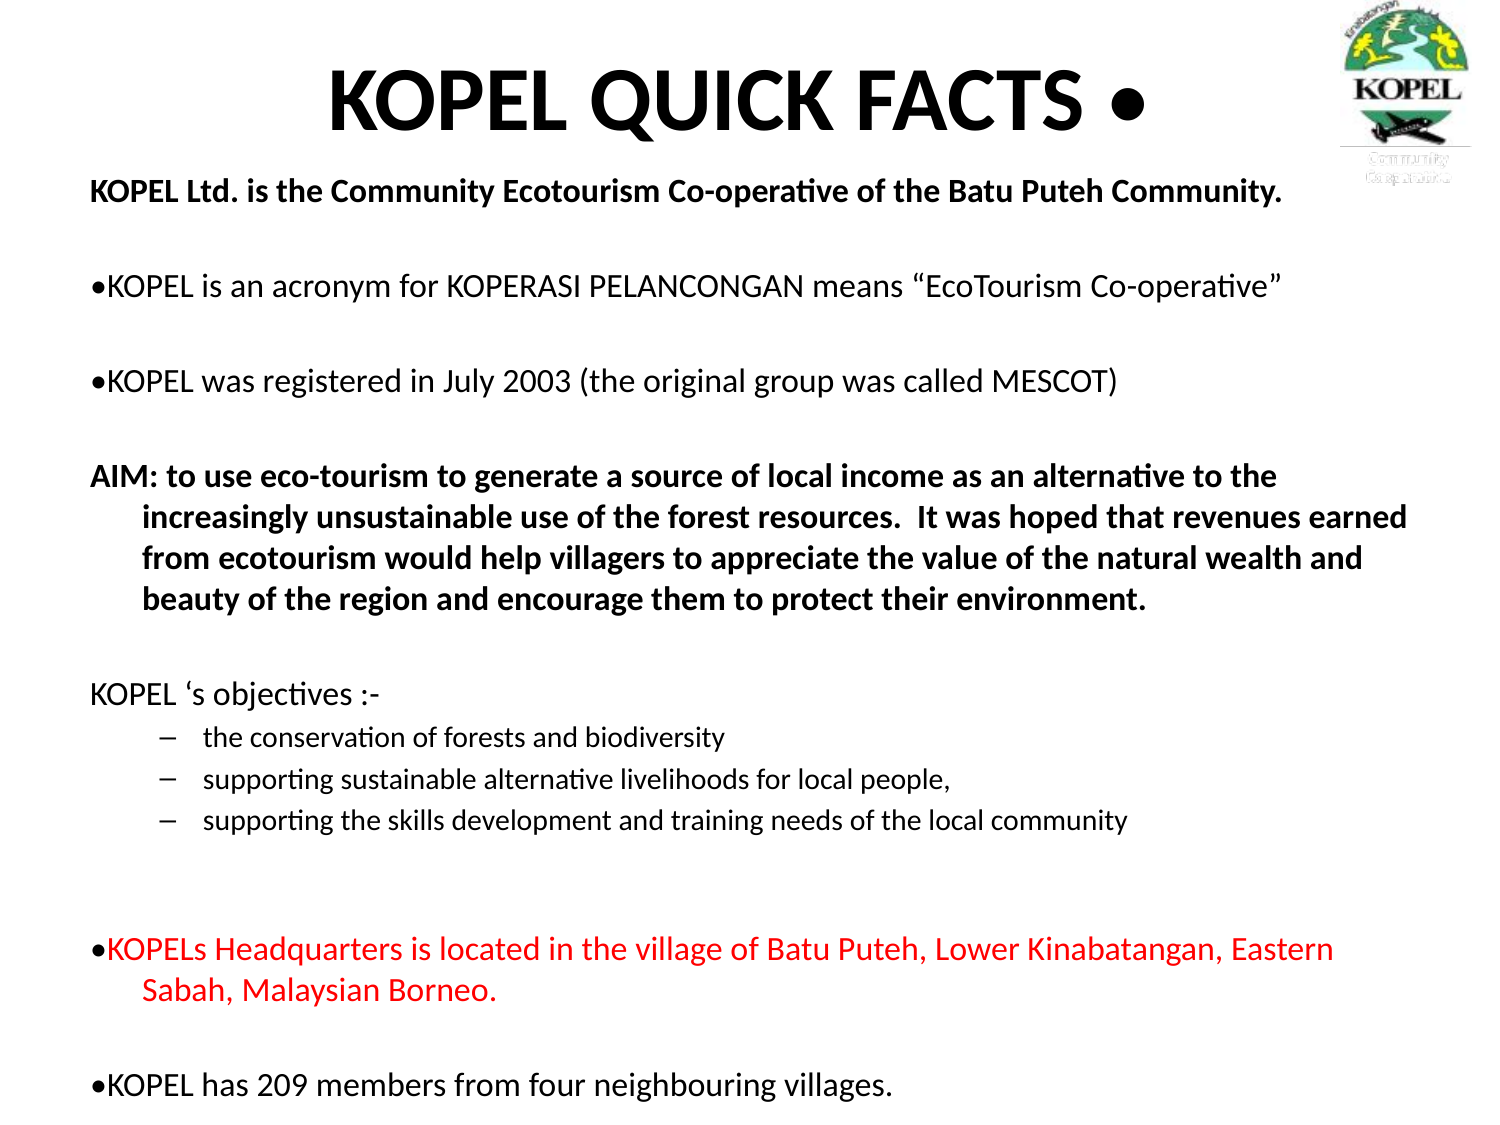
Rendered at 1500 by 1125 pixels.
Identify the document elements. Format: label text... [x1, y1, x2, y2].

title KOPEL QUICK FACTS • [64, 0, 1338, 188]
picture [1340, 0, 1473, 187]
list KOPEL Ltd. is the Community Ecotourism Co-operative of the Batu Puteh Community. •KOPEL is an acronym for KOPERASI PELANCONGAN means “EcoTourism Co-operative” •KOPEL was registered in July 2003 (the original group was called MESCOT) AIM: to use eco-tourism to generate a source of local income as an alternative to the increasingly unsustainable use of the forest resources. It was hoped that revenues earned from ecotourism would help villagers to appreciate the value of the natural wealth and beauty of the region and encourage them to protect their environment. KOPEL ‘s objectives :- the conservation of forests and biodiversity supporting sustainable alternative livelihoods for local people, supporting the skills development and training needs of the local community •KOPELs Headquarters is located in the village of Batu Puteh, Lower Kinabatangan, Eastern Sabah, Malaysian Borneo. •KOPEL has 209 members from four neighbouring villages. [75, 160, 1425, 1125]
